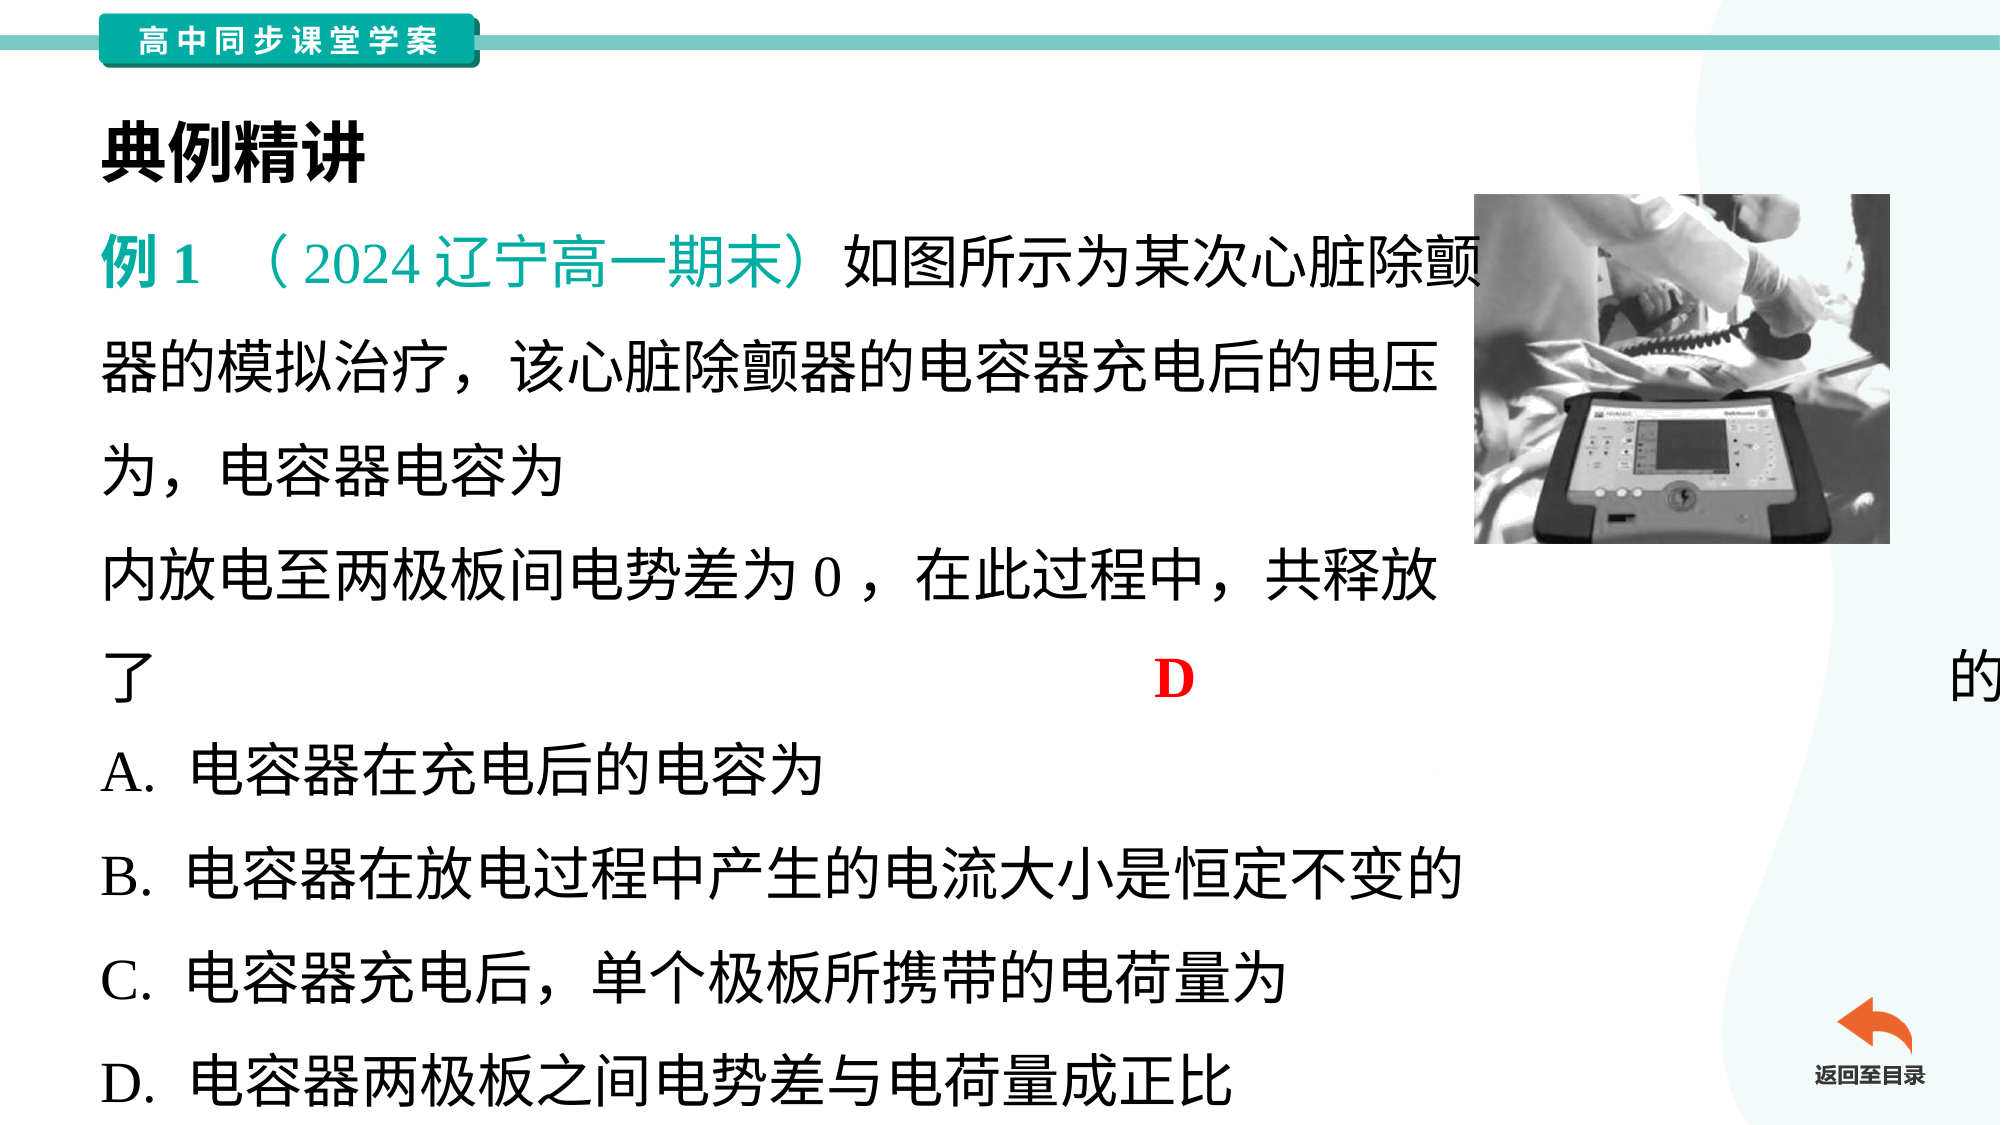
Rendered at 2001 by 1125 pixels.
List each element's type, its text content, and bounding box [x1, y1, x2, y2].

picture [0, 0, 2000, 1125]
text_box 典例精讲 [100, 76, 1899, 183]
text_box D [1133, 606, 1219, 699]
